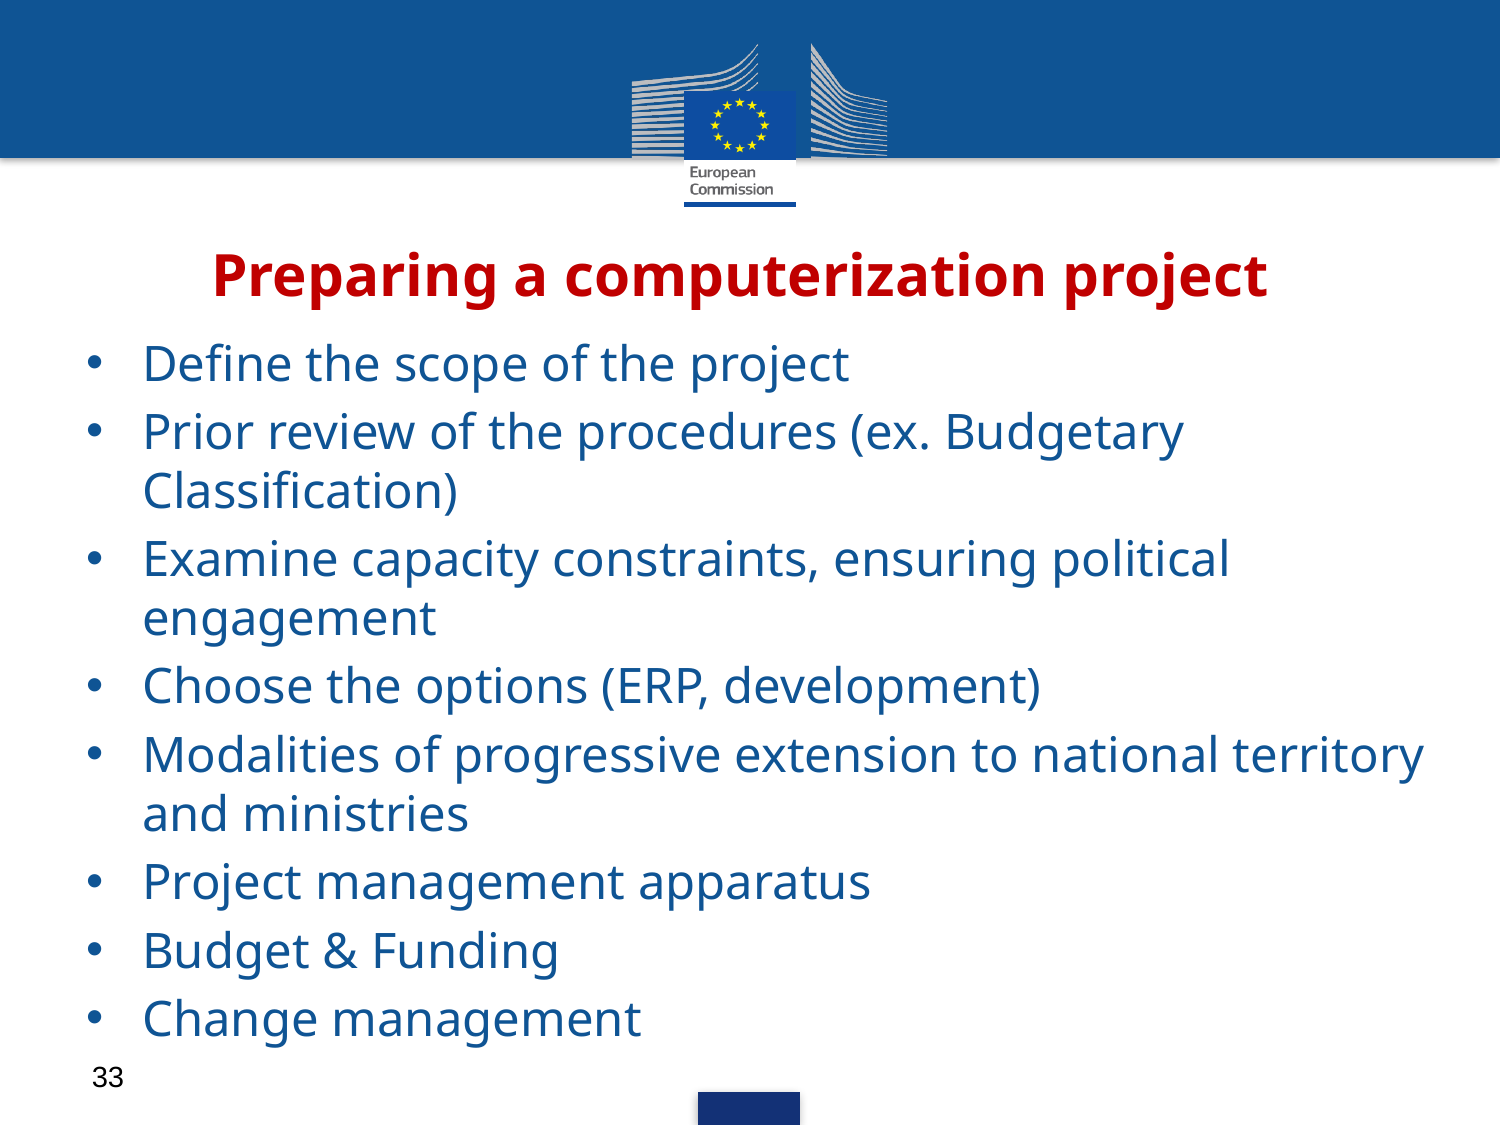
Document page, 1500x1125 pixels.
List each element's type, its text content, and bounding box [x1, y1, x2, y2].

list Define the scope of the project Prior review of the procedures (ex. Budgetary Classification) Examine capacity constraints, ensuring political engagement Choose the options (ERP, development) Modalities of progressive extension to national territory and ministries Project management apparatus Budget & Funding Change management [70, 324, 1489, 1069]
slide_number 33 [76, 1022, 553, 1102]
title Preparing a computerization project [64, 219, 1415, 327]
